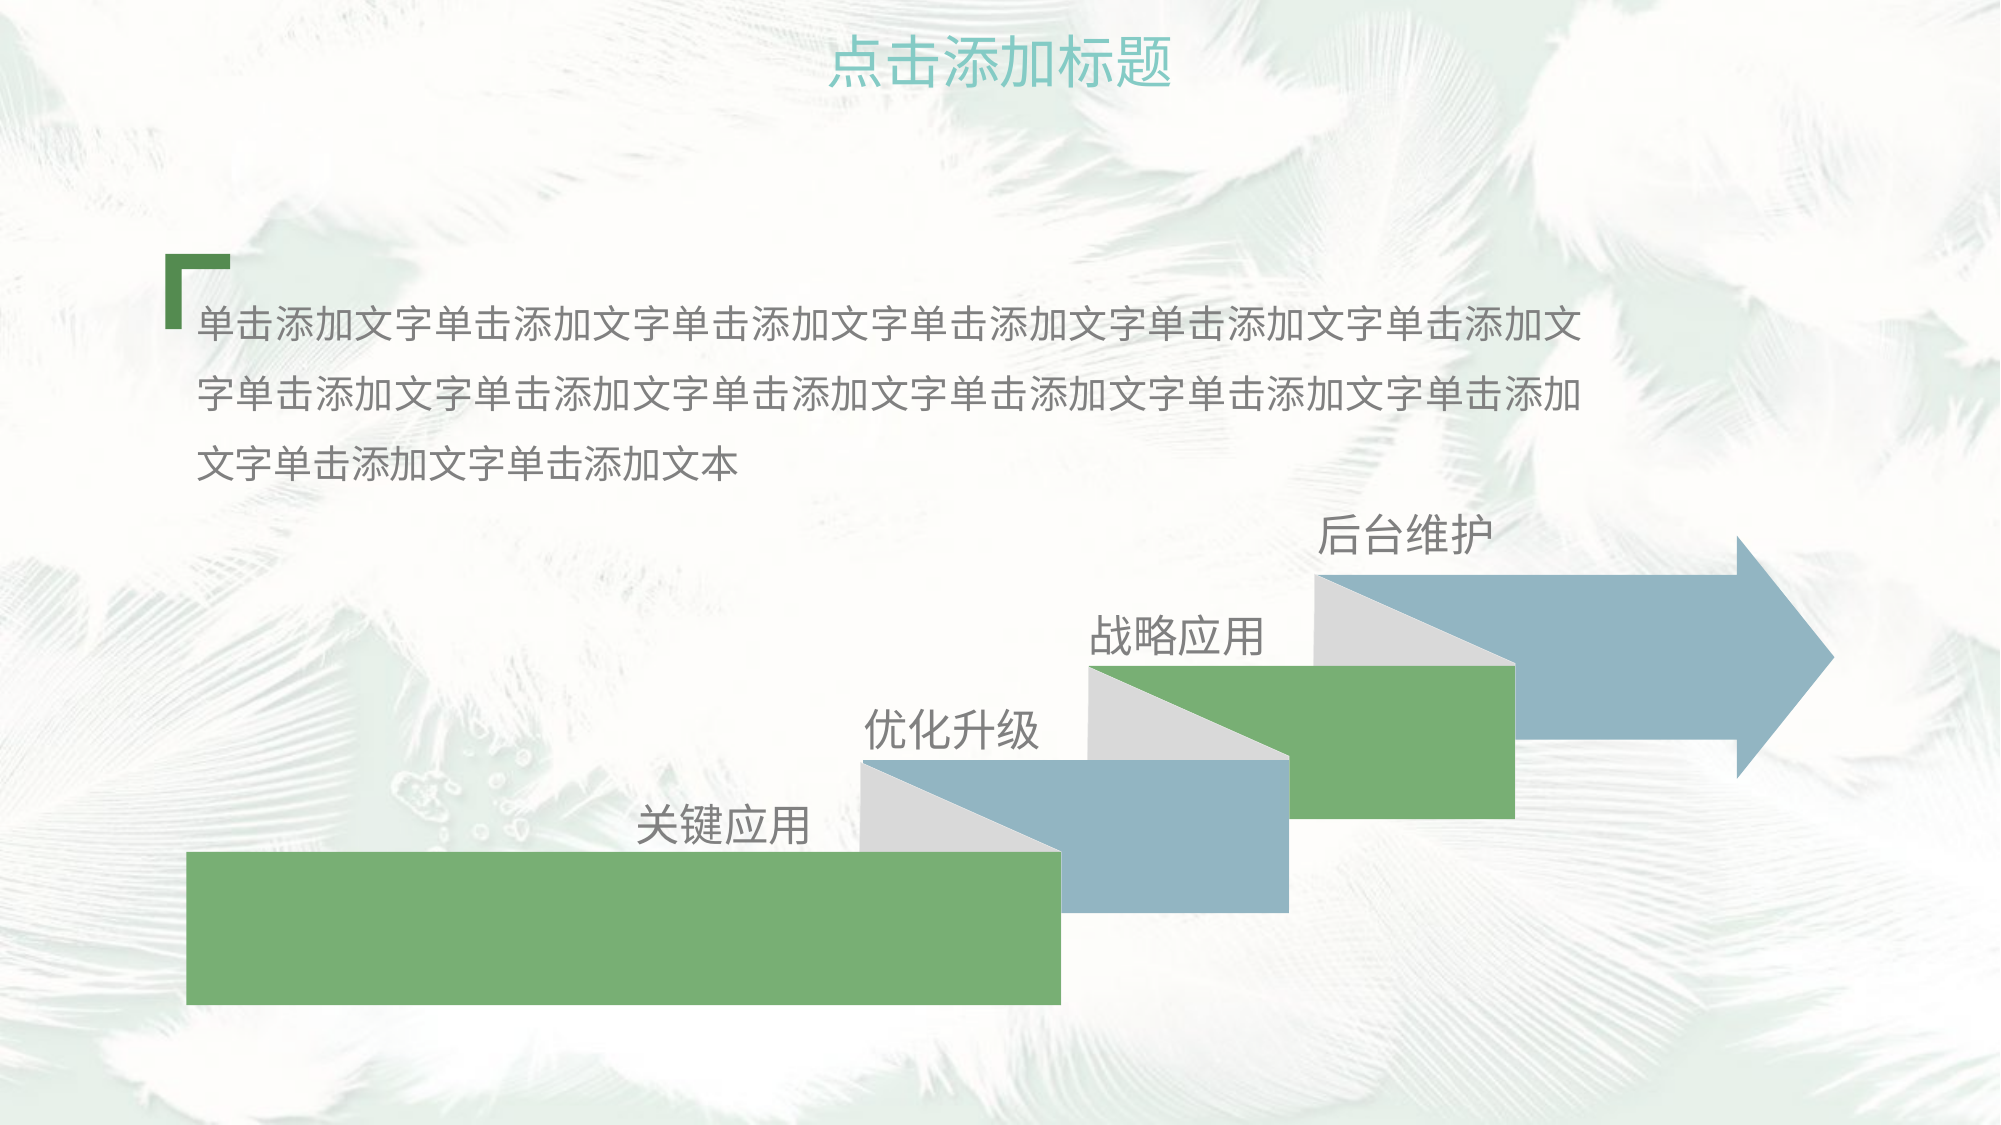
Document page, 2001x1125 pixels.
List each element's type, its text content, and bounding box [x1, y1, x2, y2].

text_box 战略应用 [1088, 597, 1305, 662]
text_box [1087, 666, 1289, 760]
text_box [1313, 574, 1516, 817]
text_box [1317, 535, 1835, 779]
text_box 后台维护 [1317, 496, 1533, 561]
text_box 优化升级 [863, 691, 1079, 756]
text_box 39% [0, 0, 2000, 1125]
text_box [859, 762, 1060, 851]
text_box [165, 253, 231, 330]
text_box 单击添加文字单击添加文字单击添加文字单击添加文字单击添加文字单击添加文字单击添加文字单击添加文字单击添加文字单击添加文字单击添加文字单击添加文字单击添加文字单击添加文本 [181, 269, 1599, 494]
text_box [1088, 665, 1515, 820]
text_box [863, 760, 1289, 914]
text_box 关键应用 [635, 785, 851, 850]
text_box [186, 851, 1061, 1006]
text_box 点击添加标题 [383, 26, 1617, 104]
